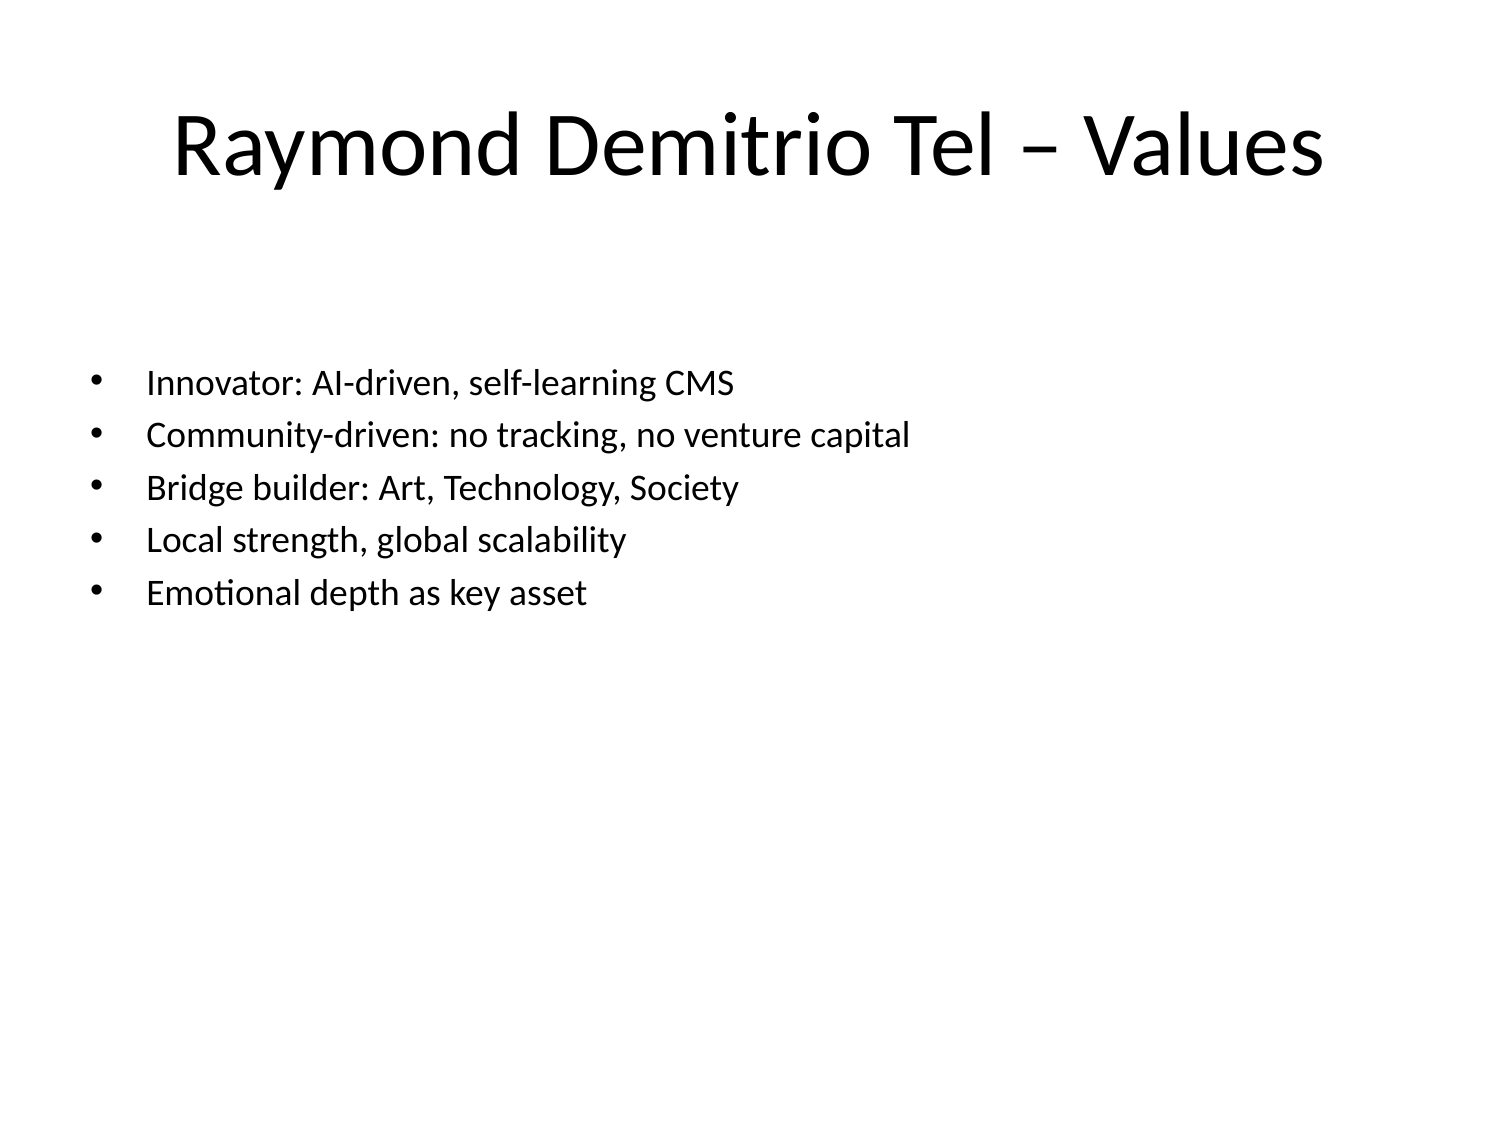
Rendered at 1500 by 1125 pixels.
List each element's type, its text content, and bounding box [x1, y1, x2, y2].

title Raymond Demitrio Tel – Values [75, 45, 1425, 233]
list Innovator: AI-driven, self-learning CMS Community-driven: no tracking, no venture capital Bridge builder: Art, Technology, Society Local strength, global scalability Emotional depth as key asset [75, 262, 1425, 1005]
